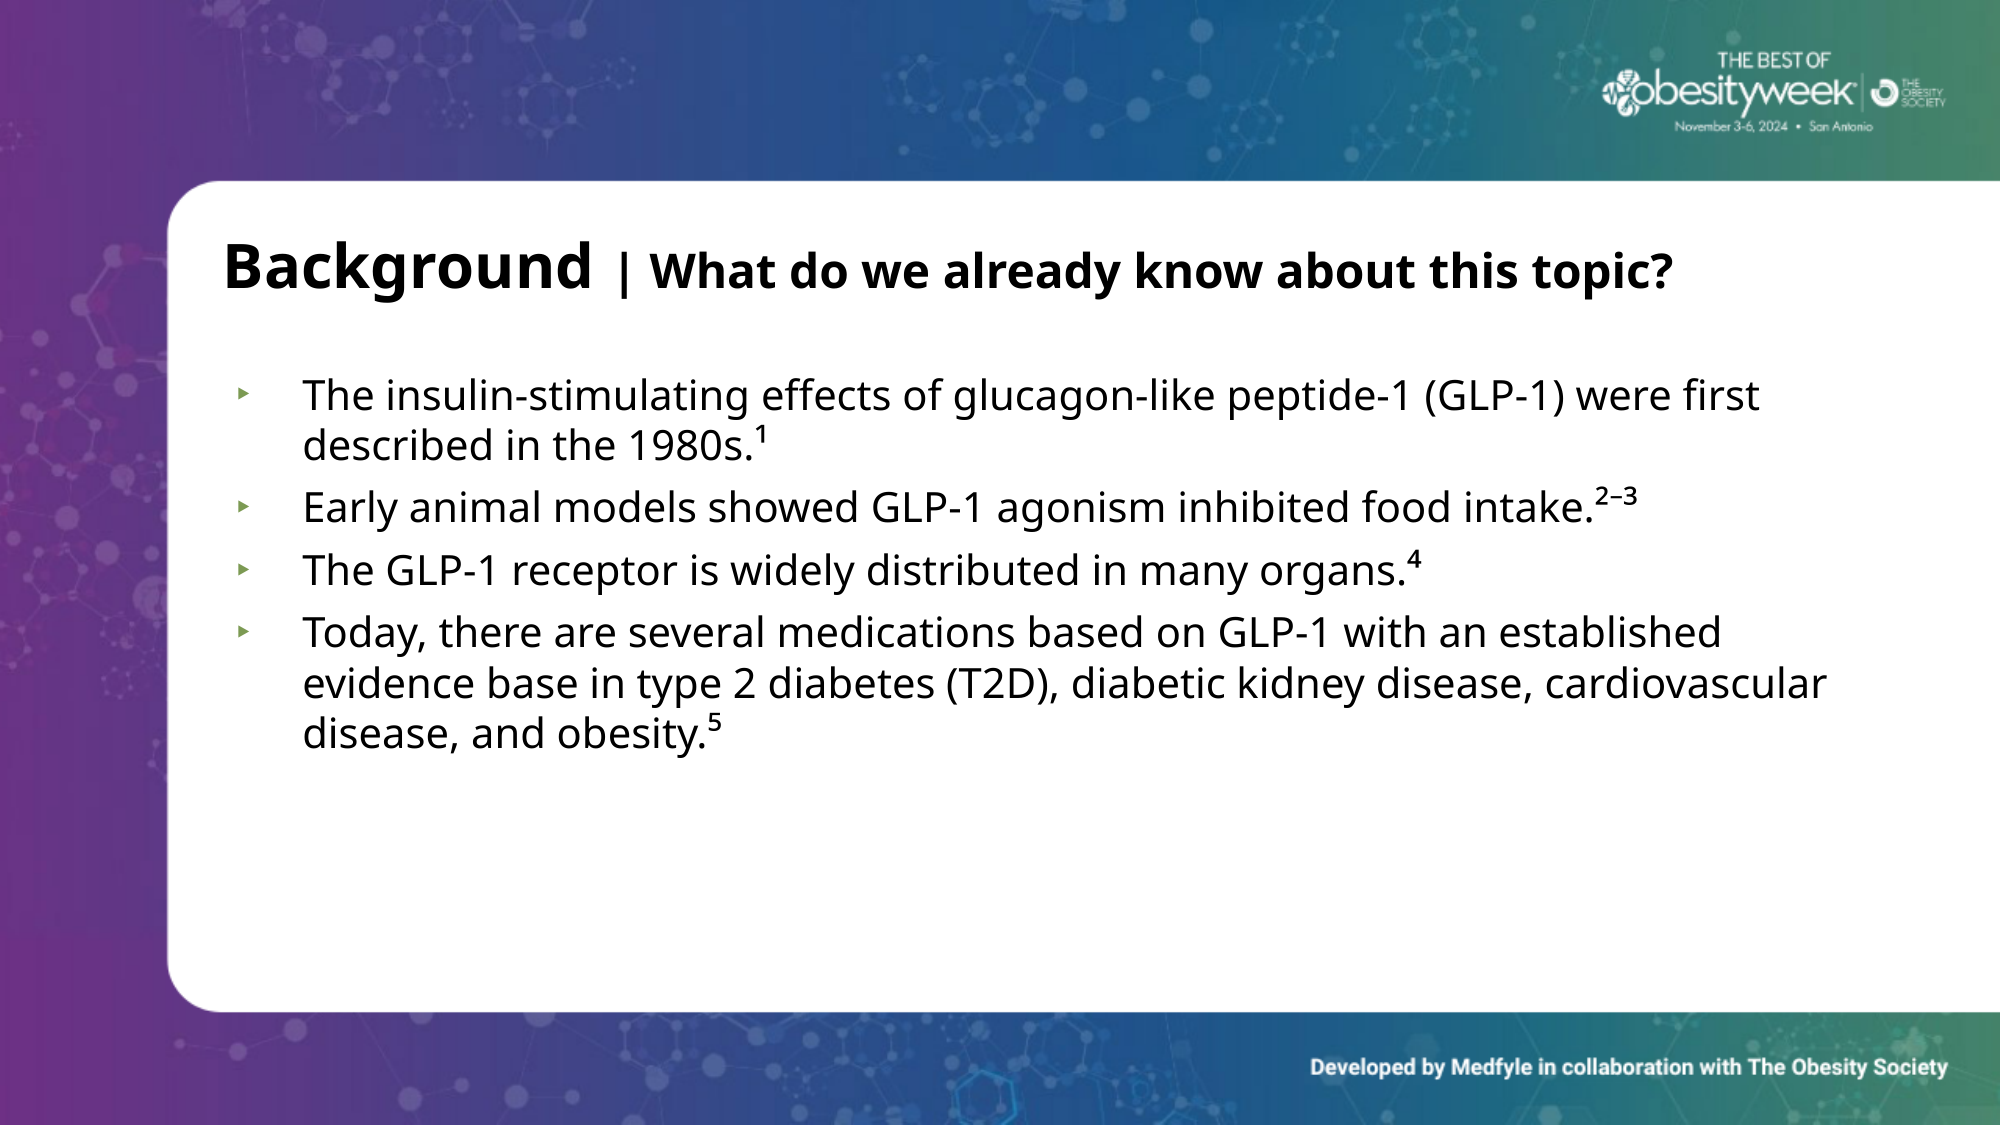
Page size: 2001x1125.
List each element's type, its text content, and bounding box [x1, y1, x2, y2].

title Background | What do we already know about this topic? [207, 211, 1918, 326]
list The insulin-stimulating effects of glucagon-like peptide-1 (GLP-1) were first described in the 1980s.¹ Early animal models showed GLP-1 agonism inhibited food intake.²⁻³ The GLP-1 receptor is widely distributed in many organs.⁴ Today, there are several medications based on GLP-1 with an established evidence base in type 2 diabetes (T2D), diabetic kidney disease, cardiovascular disease, and obesity.⁵ [212, 360, 1863, 914]
picture [0, 0, 2000, 1125]
